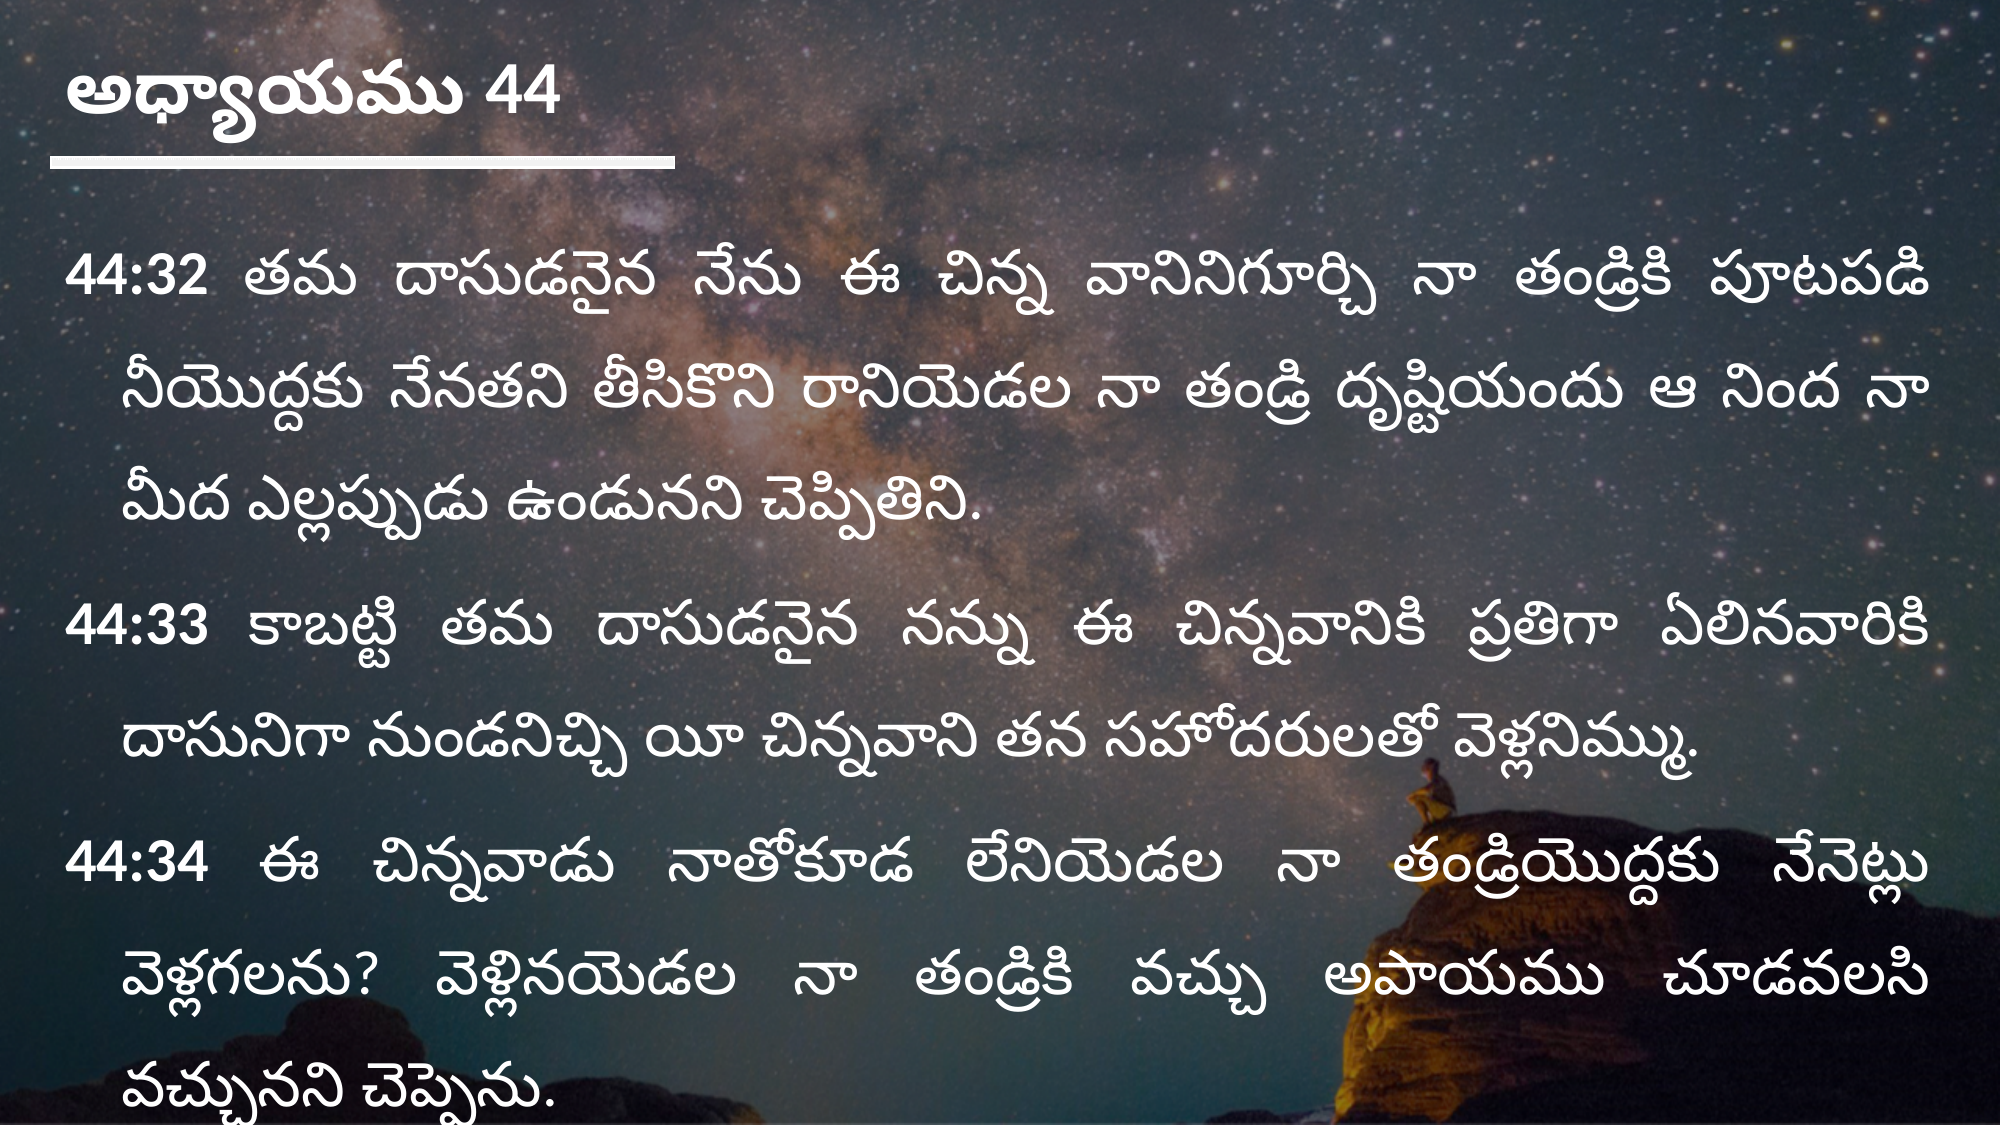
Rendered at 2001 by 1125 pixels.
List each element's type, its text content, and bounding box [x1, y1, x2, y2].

title అధ్యాయము 44 [50, 0, 1925, 167]
picture [0, 0, 2000, 1125]
list 44:32 తమ దాసుడనైన నేను ఈ చిన్న వానినిగూర్చి నా తండ్రికి పూటపడి నీయొద్దకు నేనతని తీసికొని రానియెడల నా తండ్రి దృష్టియందు ఆ నింద నా మీద ఎల్లప్పుడు ఉండునని చెప్పితిని. 44:33 కాబట్టి తమ దాసుడనైన నన్ను ఈ చిన్నవానికి ప్రతిగా ఏలినవారికి దాసునిగా నుండనిచ్చి యీ చిన్నవాని తన సహోదరులతో వెళ్లనిమ్ము. 44:34 ఈ చిన్నవాడు నాతోకూడ లేనియెడల నా తండ్రియొద్దకు నేనెట్లు వెళ్లగలను? వెళ్లినయెడల నా తండ్రికి వచ్చు అపాయము చూడవలసి వచ్చునని చెప్పెను. [50, 187, 1946, 1063]
